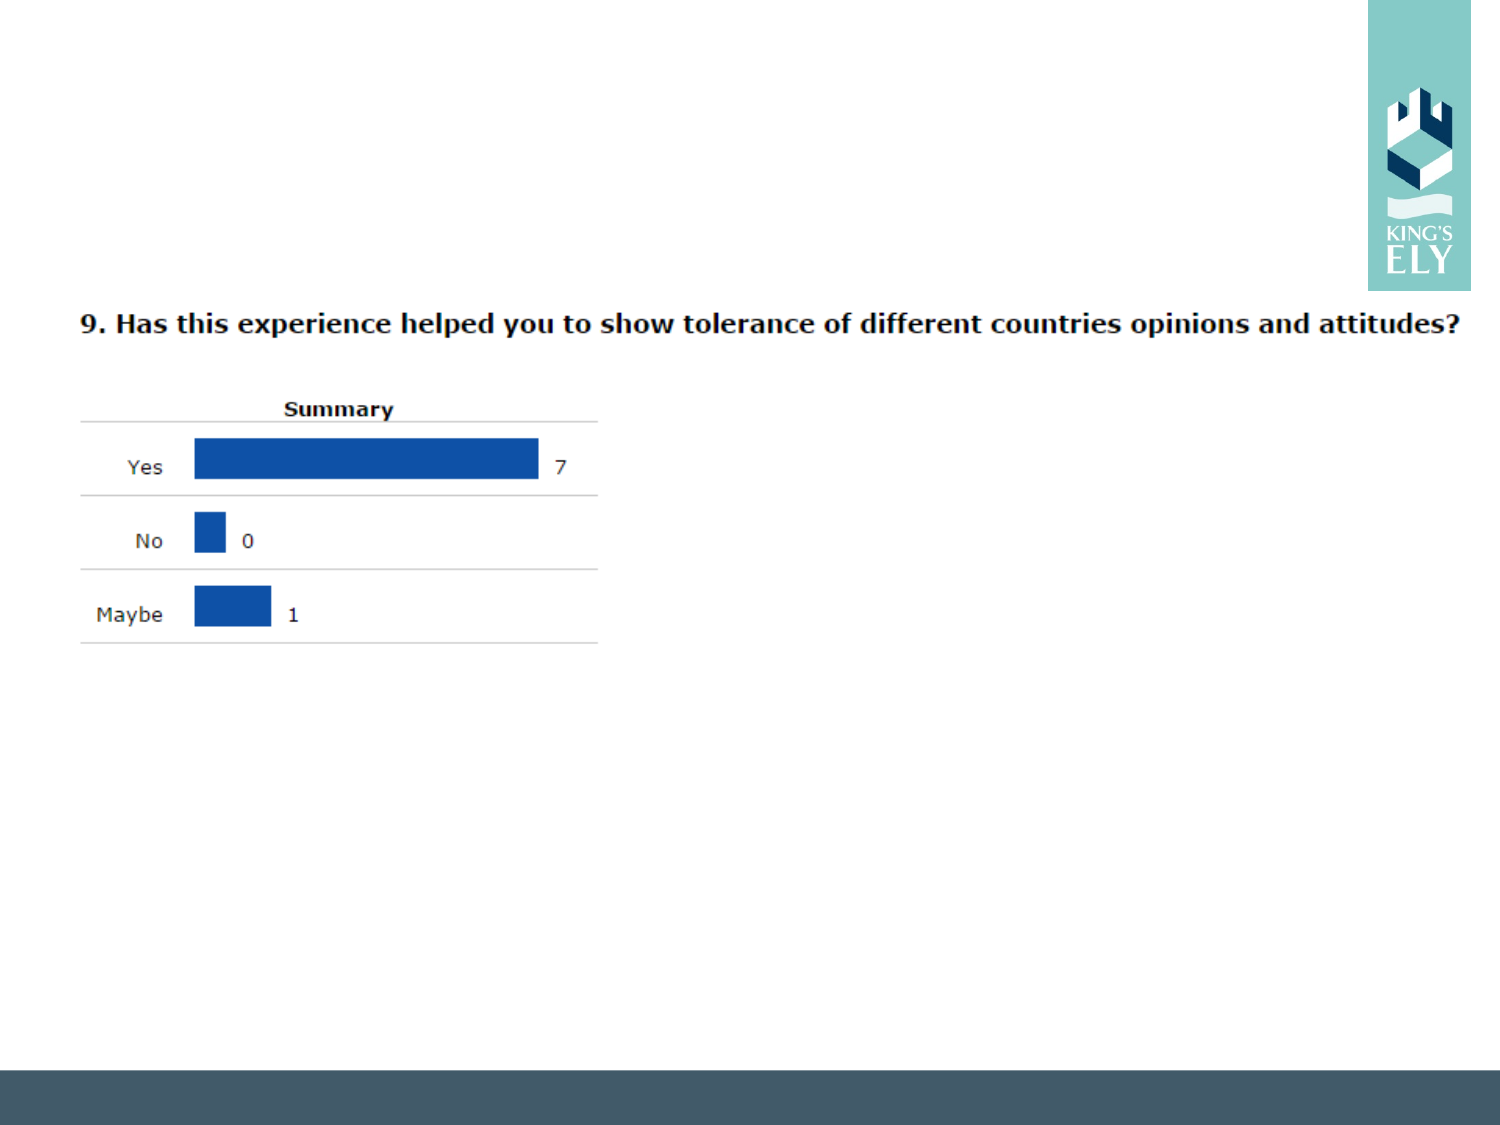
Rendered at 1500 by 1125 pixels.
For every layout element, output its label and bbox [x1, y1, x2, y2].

picture [1368, 0, 1471, 291]
picture [62, 302, 1494, 655]
